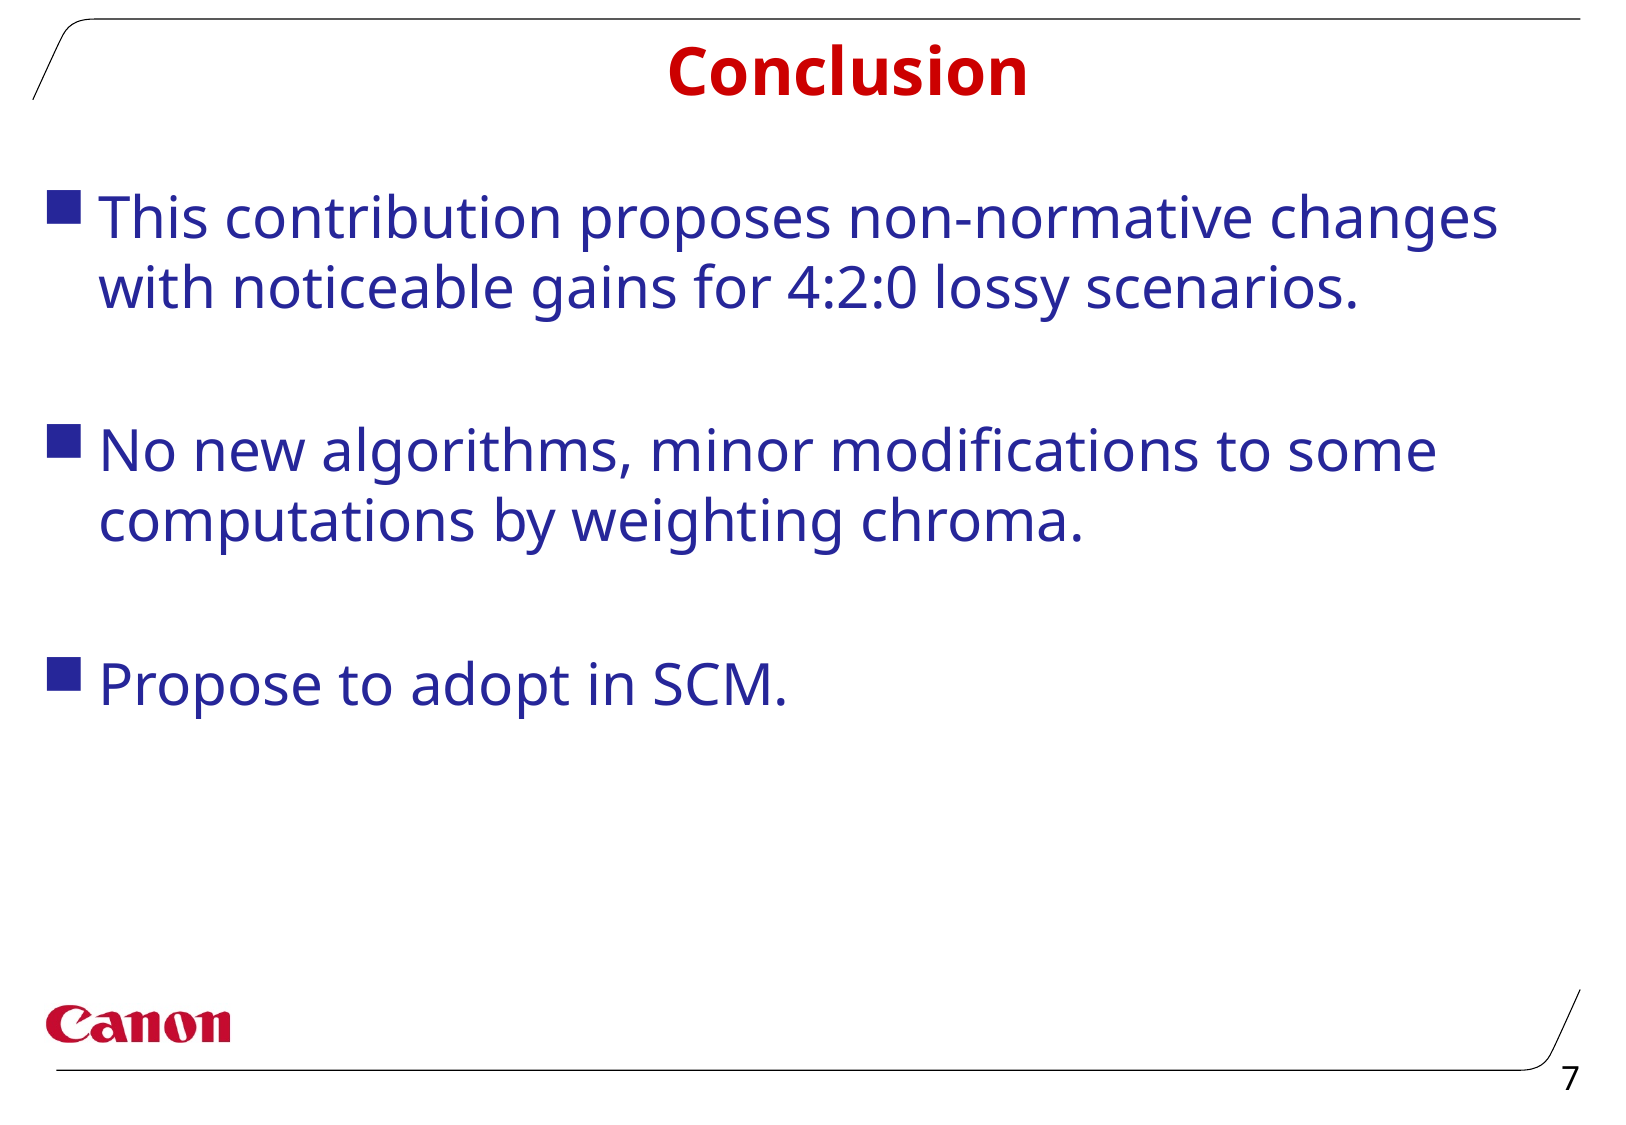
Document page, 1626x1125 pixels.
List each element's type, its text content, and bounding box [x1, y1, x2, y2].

list This contribution proposes non-normative changes with noticeable gains for 4:2:0 lossy scenarios. No new algorithms, minor modifications to some computations by weighting chroma. Propose to adopt in SCM. [27, 172, 1585, 1004]
title Conclusion [151, 19, 1546, 119]
picture [44, 1004, 232, 1043]
slide_number 7 [1450, 1063, 1581, 1103]
